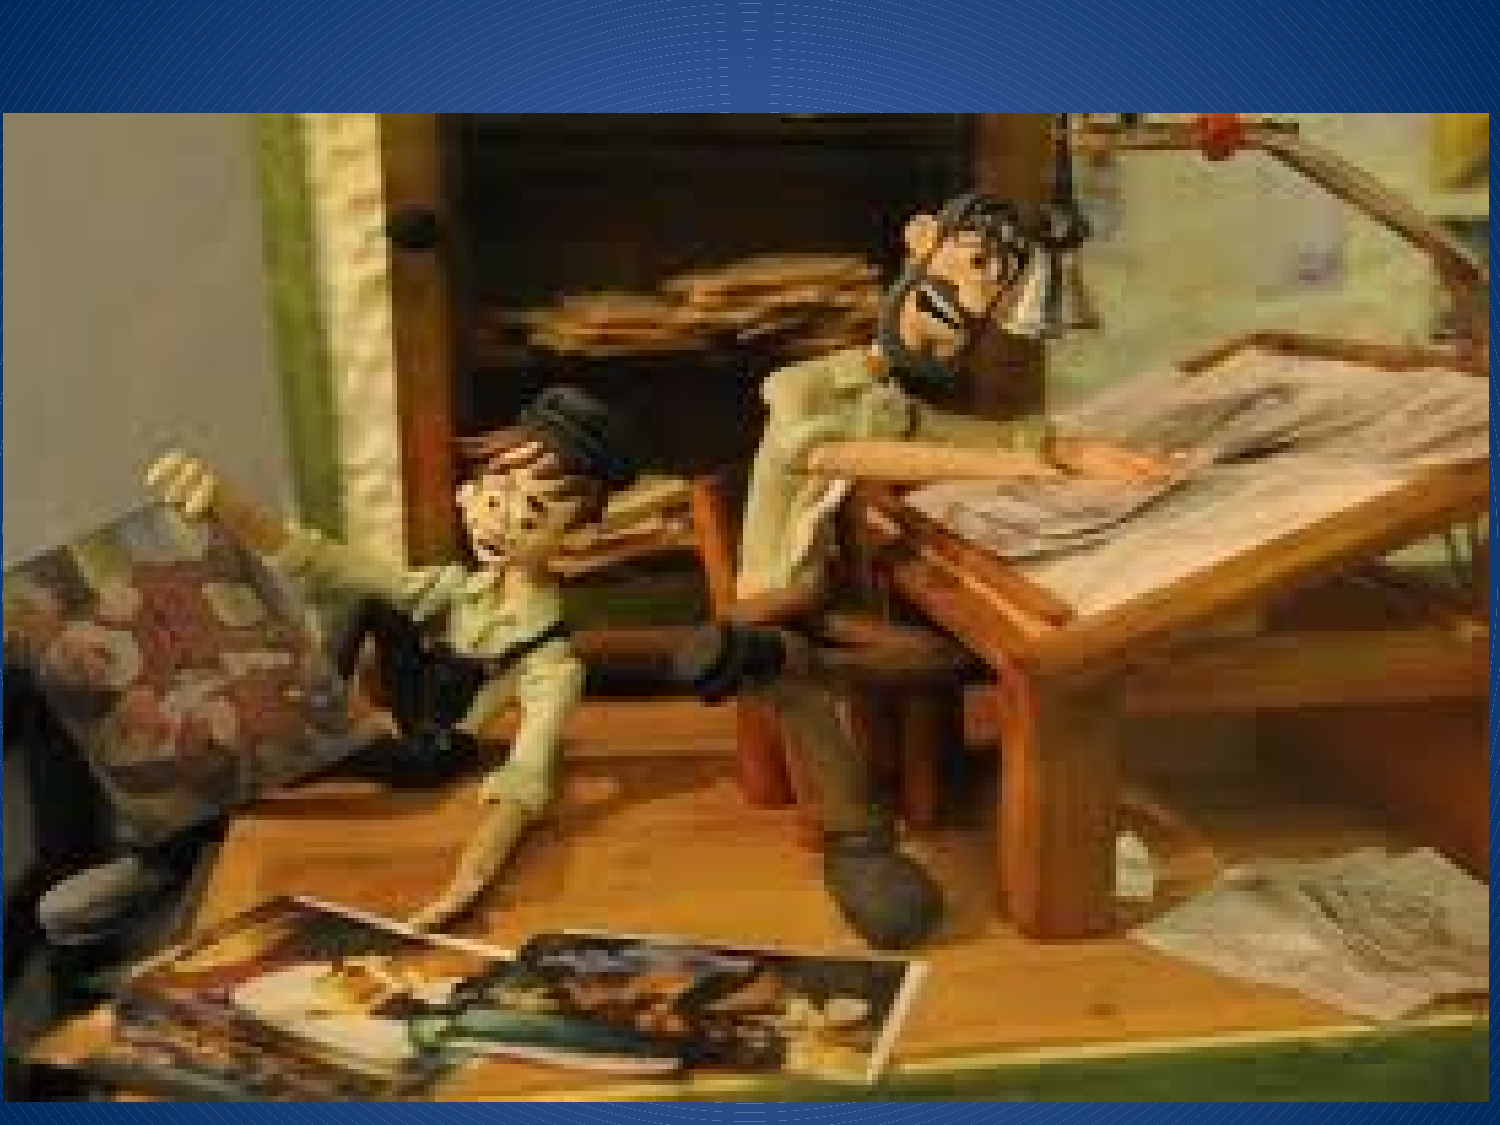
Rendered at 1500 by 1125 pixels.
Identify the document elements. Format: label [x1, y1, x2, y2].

list [3, 113, 1489, 1102]
